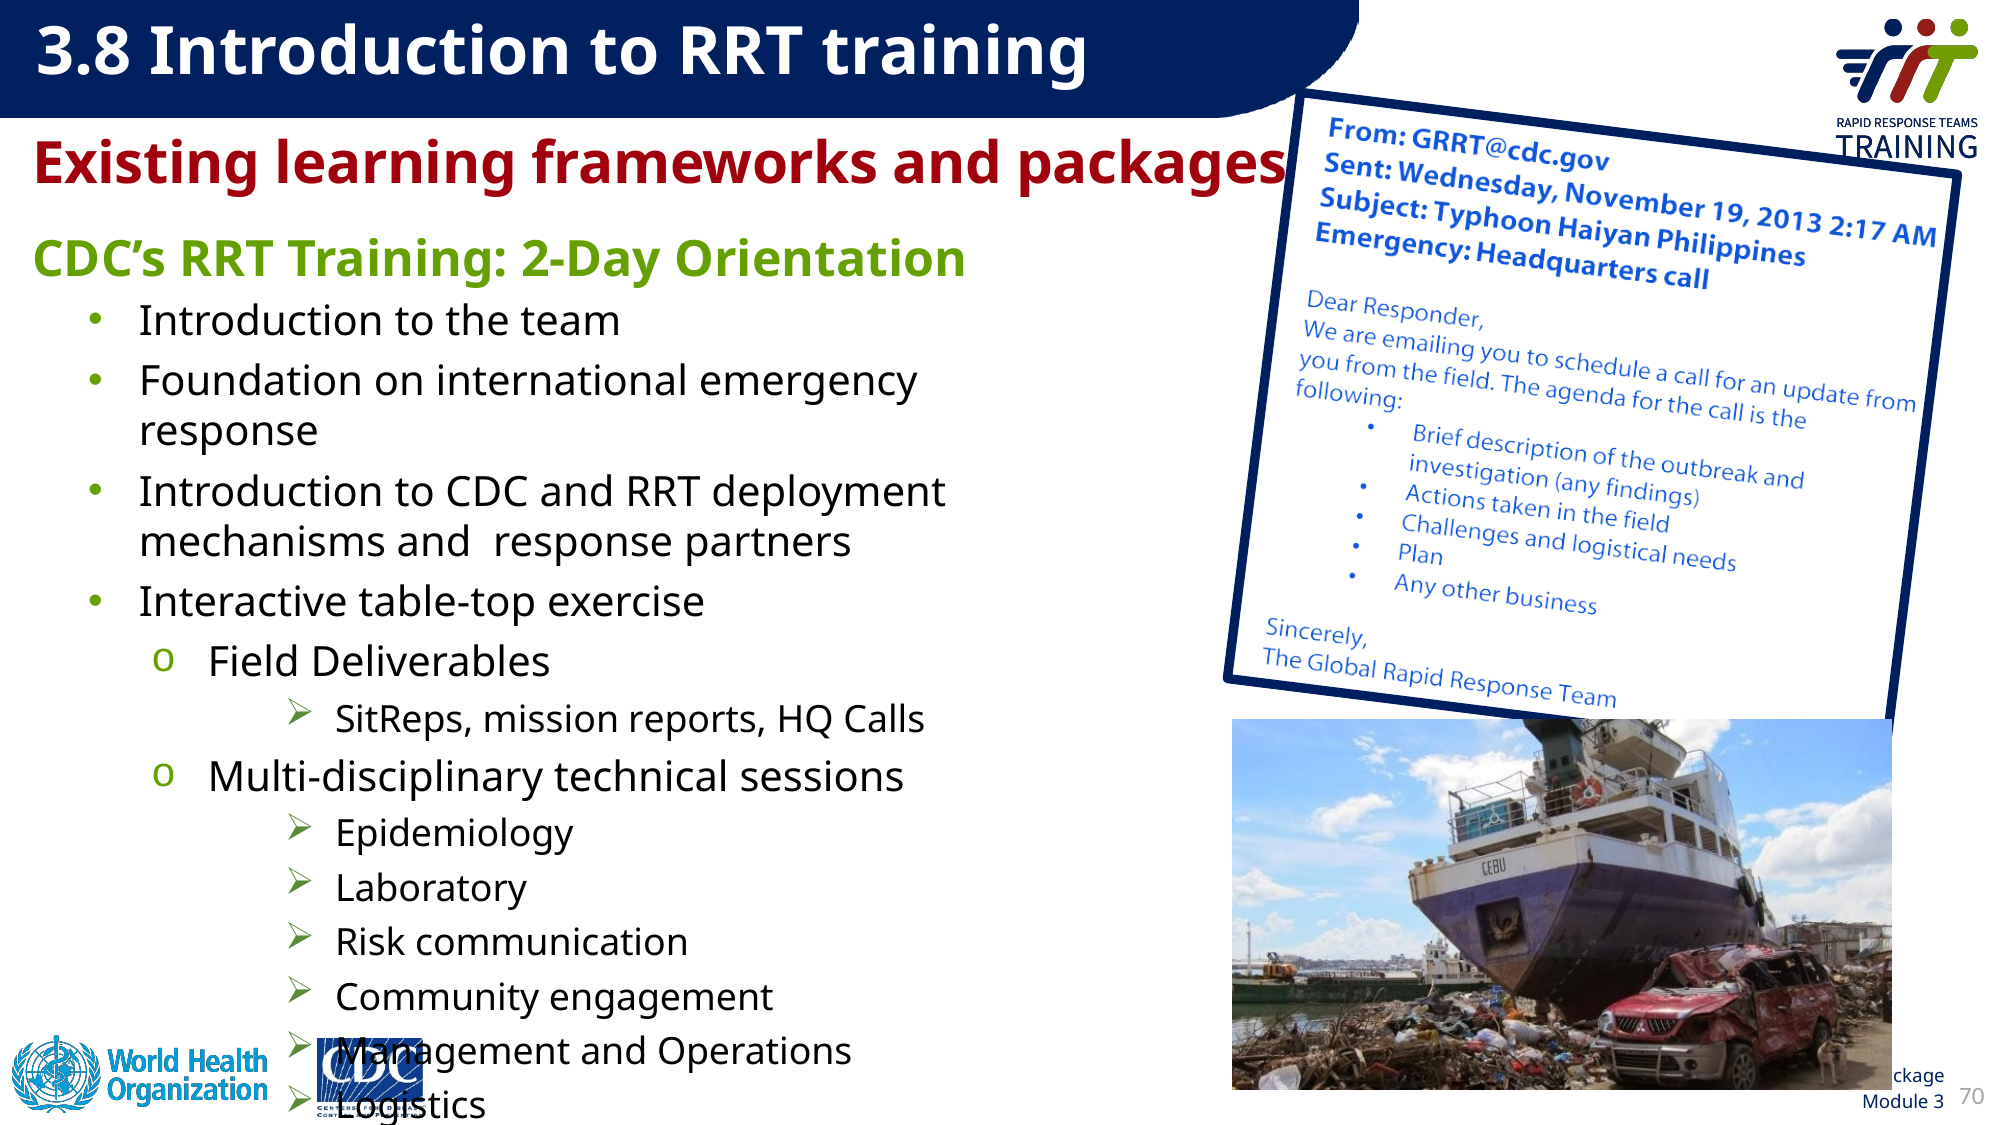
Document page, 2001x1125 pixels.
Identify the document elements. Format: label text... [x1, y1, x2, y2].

picture [50, 1108, 62, 1113]
picture [30, 1083, 37, 1091]
picture [34, 1054, 43, 1078]
text_box Existing learning frameworks and packages CDC’s RRT Training: 2-Day Orientation [29, 122, 1227, 287]
picture [12, 1083, 48, 1113]
text_box 3.8 Introduction to RRT training​ [29, 0, 1163, 96]
picture [36, 1088, 78, 1105]
picture [59, 1035, 82, 1052]
picture [12, 1035, 54, 1068]
picture [64, 1109, 82, 1113]
picture [24, 1054, 36, 1087]
picture [22, 1062, 26, 1077]
picture [46, 1056, 54, 1062]
picture [1835, 19, 1978, 167]
picture [0, 0, 1359, 118]
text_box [1227, 92, 1958, 1091]
picture [71, 1053, 82, 1091]
picture [40, 1062, 47, 1070]
slide_number 70 [1926, 1071, 2000, 1125]
text_box Introduction to the team Foundation on international emergency response Introduction to CDC and RRT deployment mechanisms and response partners Interactive table-top exercise Field Deliverables SitReps, mission reports, HQ Calls Multi-disciplinary technical sessions Epidemiology Laboratory Risk communication Community engagement Management and Operations Logistics [82, 287, 1090, 1125]
